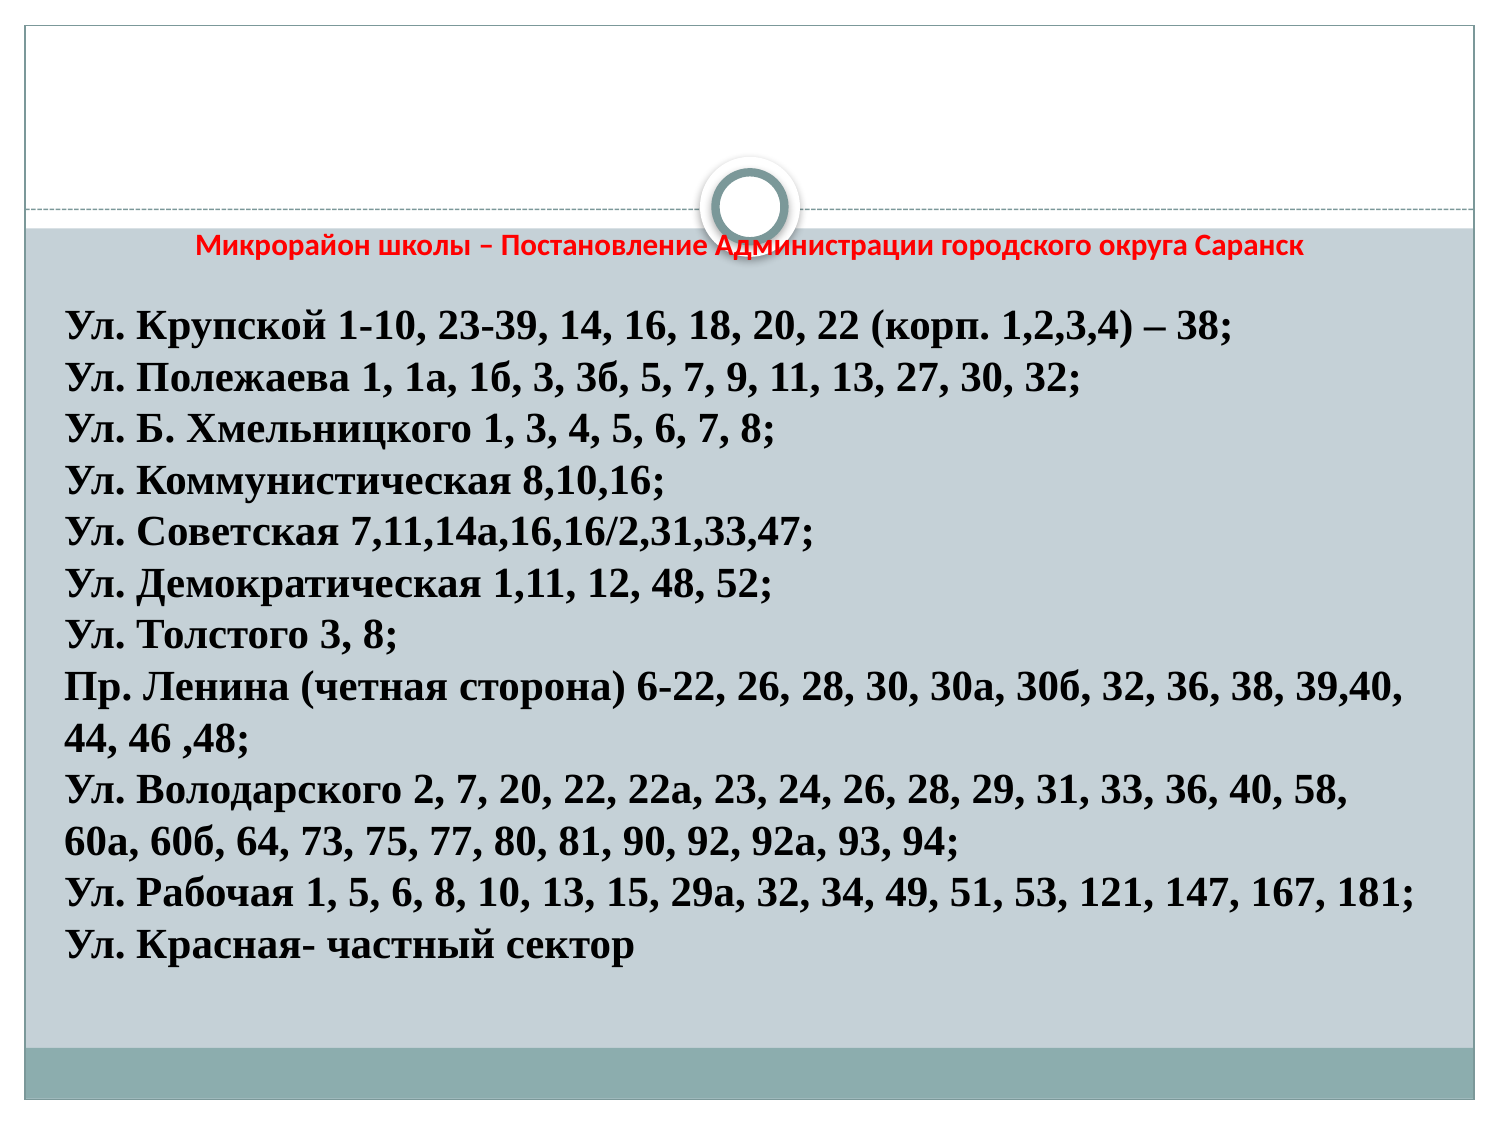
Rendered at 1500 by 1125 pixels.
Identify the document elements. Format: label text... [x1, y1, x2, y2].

title Микрорайон школы – Постановление Администрации городского округа Саранск [49, 0, 1450, 291]
list Ул. Крупской 1-10, 23-39, 14, 16, 18, 20, 22 (корп. 1,2,3,4) – 38; Ул. Полежаева 1, 1а, 1б, 3, 3б, 5, 7, 9, 11, 13, 27, 30, 32; Ул. Б. Хмельницкого 1, 3, 4, 5, 6, 7, 8; Ул. Коммунистическая 8,10,16; Ул. Советская 7,11,14а,16,16/2,31,33,47; Ул. Демократическая 1,11, 12, 48, 52; Ул. Толстого 3, 8; Пр. Ленина (четная сторона) 6-22, 26, 28, 30, 30а, 30б, 32, 36, 38, 39,40, 44, 46 ,48; Ул. Володарского 2, 7, 20, 22, 22а, 23, 24, 26, 28, 29, 31, 33, 36, 40, 58, 60а, 60б, 64, 73, 75, 77, 80, 81, 90, 92, 92а, 93, 94; Ул. Рабочая 1, 5, 6, 8, 10, 13, 15, 29а, 32, 34, 49, 51, 53, 121, 147, 167, 181; Ул. Красная- частный сектор [49, 250, 1445, 1001]
